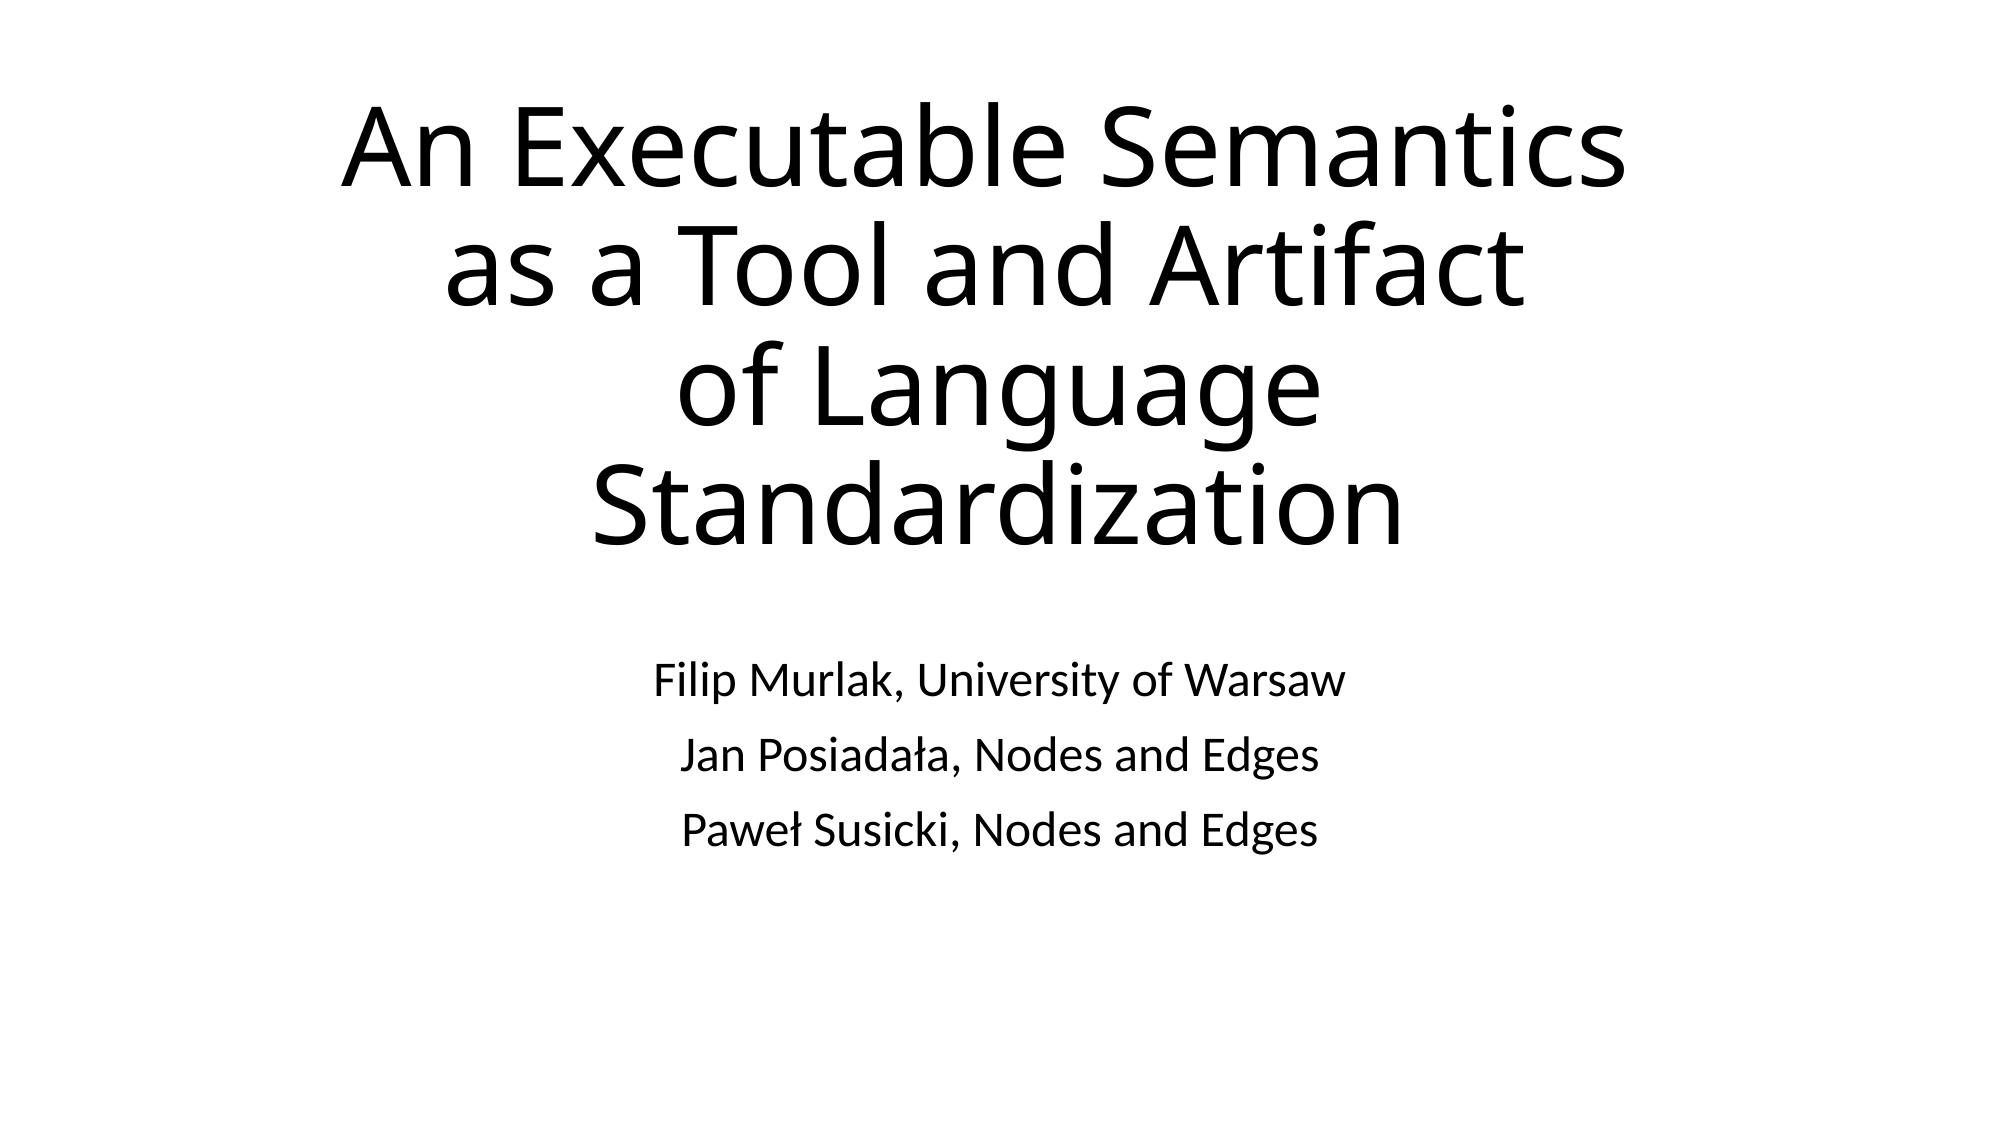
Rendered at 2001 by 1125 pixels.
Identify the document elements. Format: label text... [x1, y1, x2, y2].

title An Executable Semantics as a Tool and Artifact of Language Standardization [249, 183, 1751, 577]
subtitle Filip Murlak, University of Warsaw Jan Posiadała, Nodes and Edges Paweł Susicki, Nodes and Edges [249, 645, 1751, 919]
